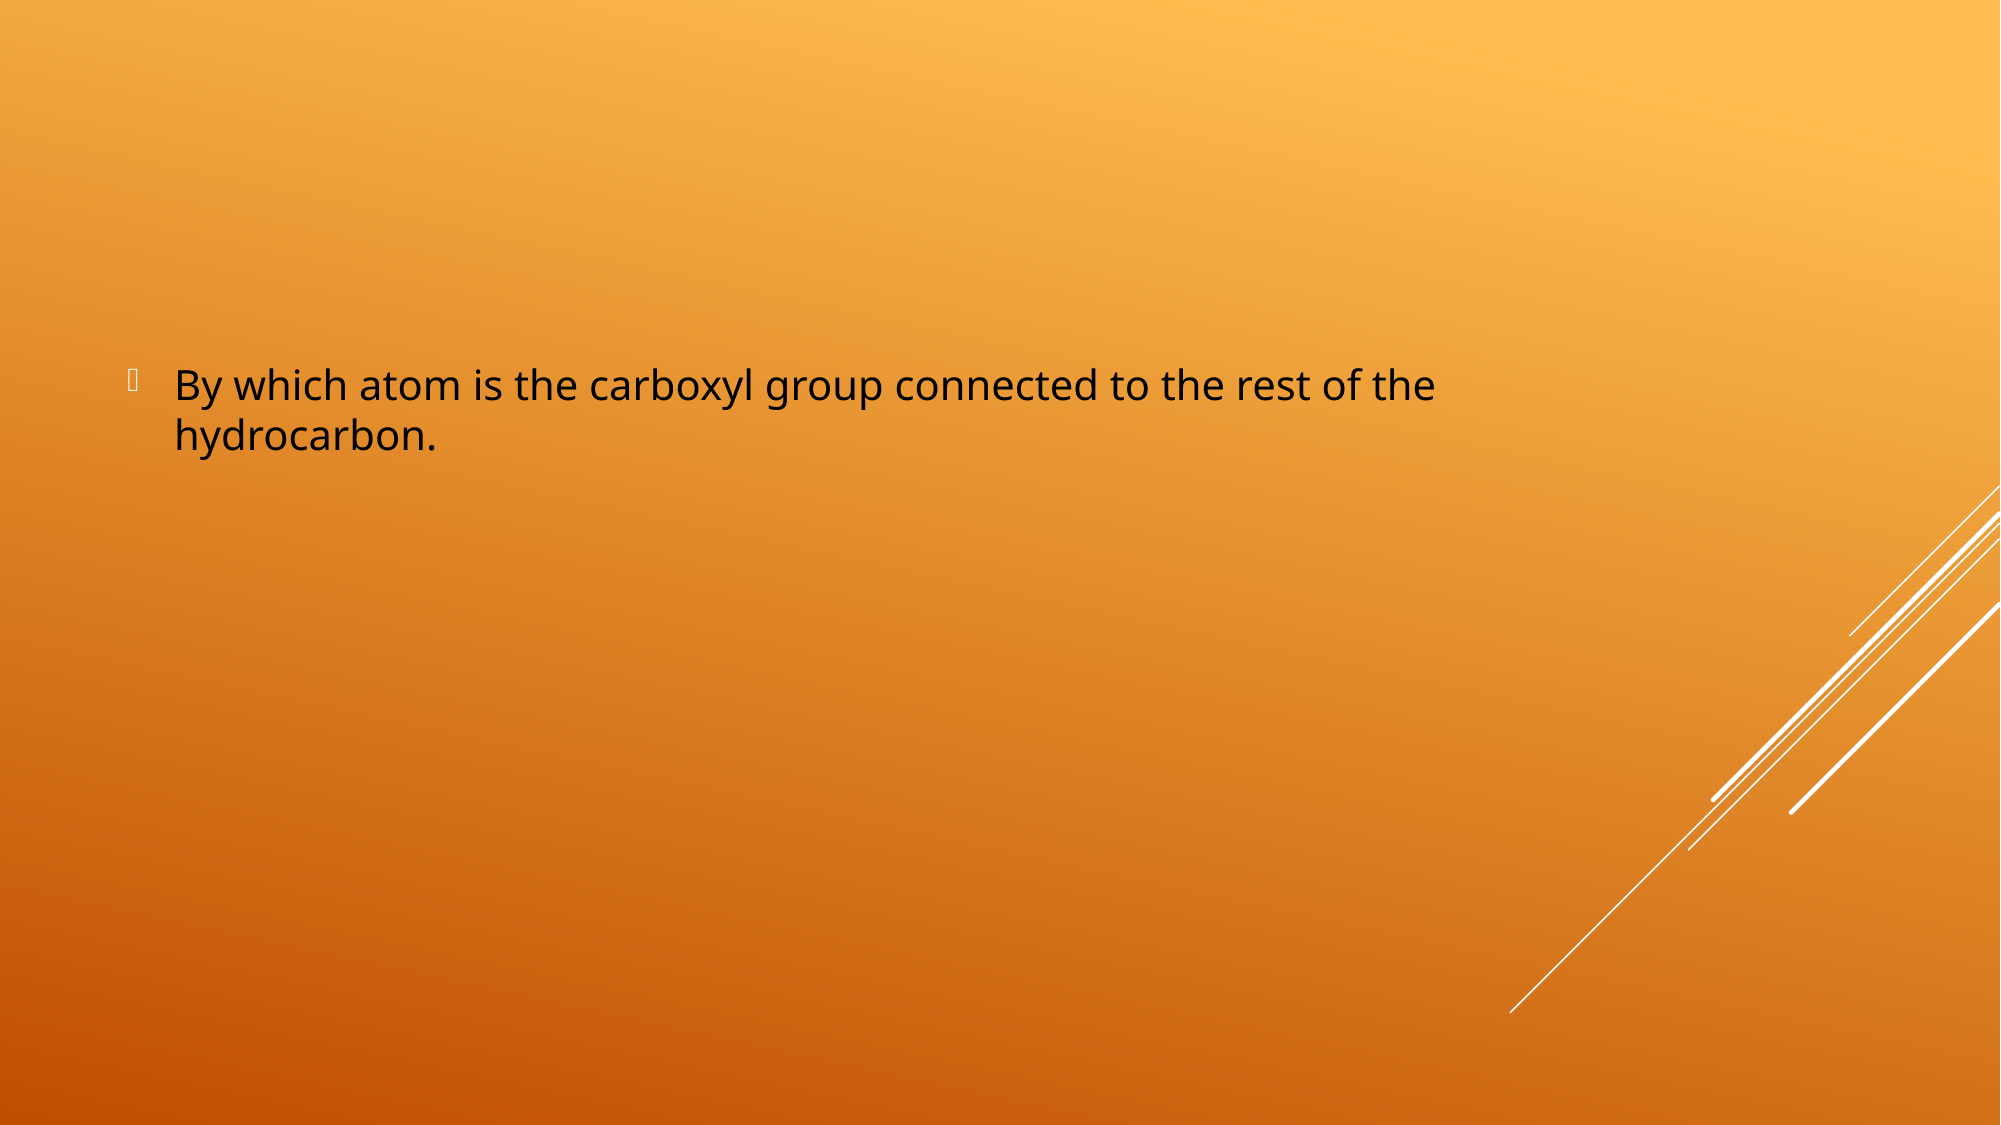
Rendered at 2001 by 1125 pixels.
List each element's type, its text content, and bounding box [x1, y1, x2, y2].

list By which atom is the carboxyl group connected to the rest of the hydrocarbon. [112, 112, 1513, 706]
